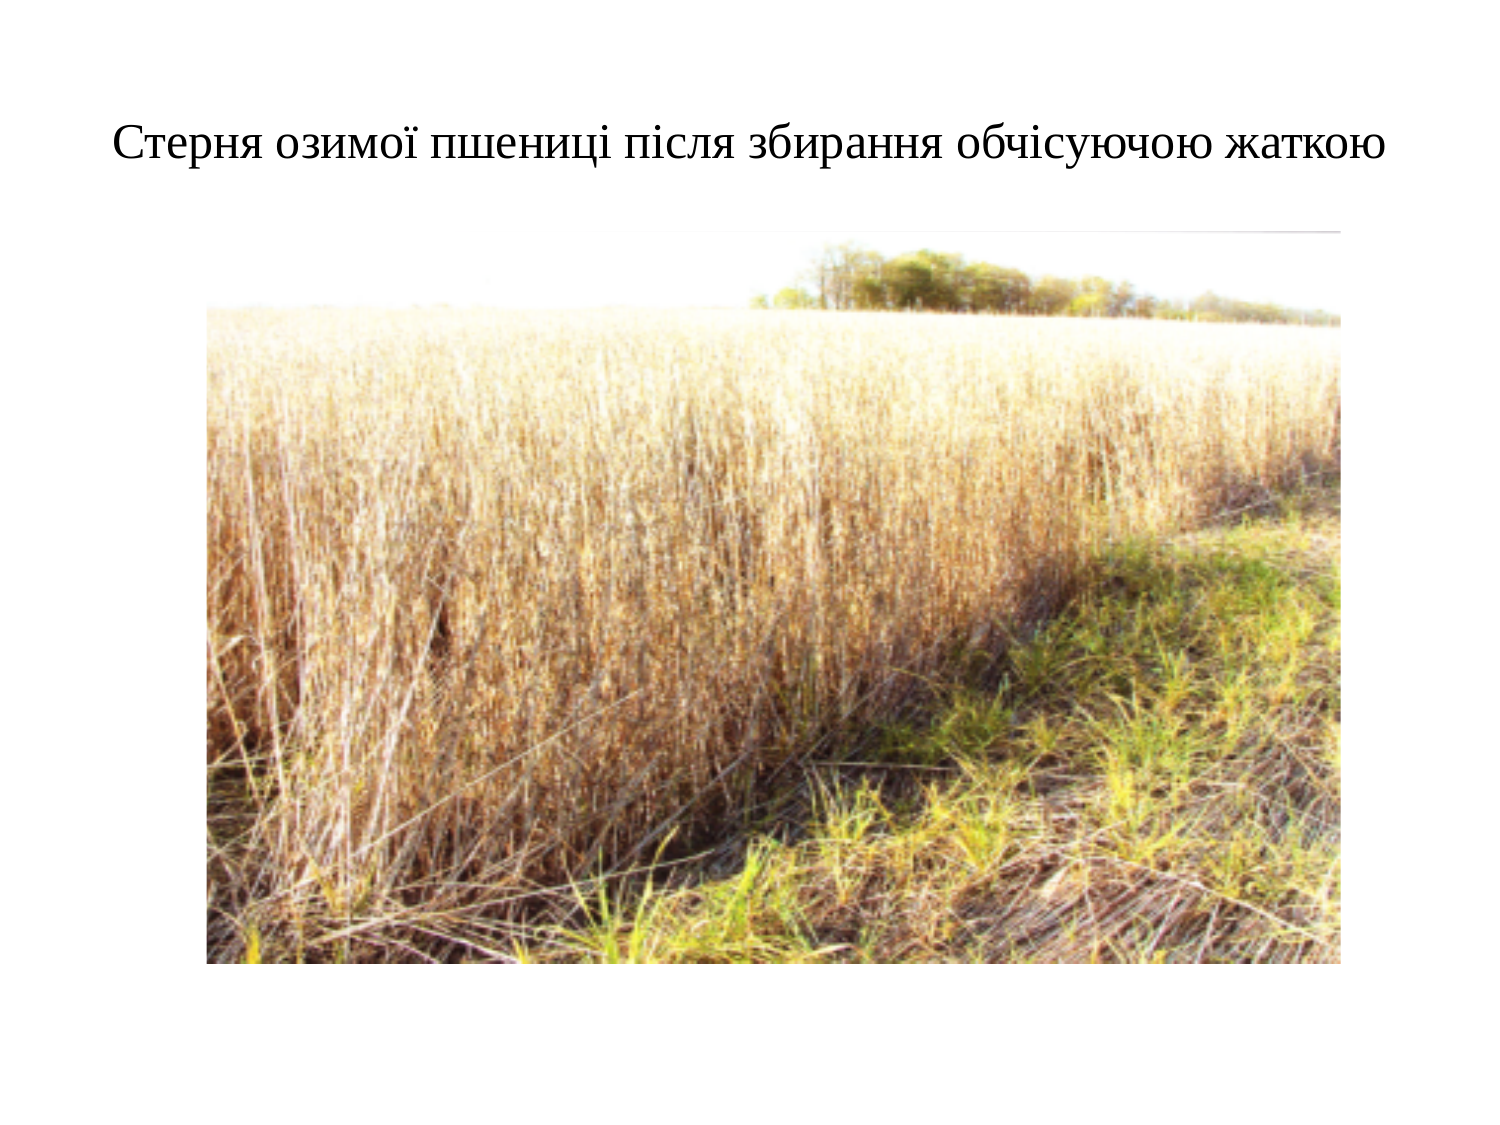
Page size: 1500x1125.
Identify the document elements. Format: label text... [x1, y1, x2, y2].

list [206, 231, 1341, 965]
title Стерня озимої пшениці після збирання обчісуючою жаткою [74, 44, 1426, 233]
